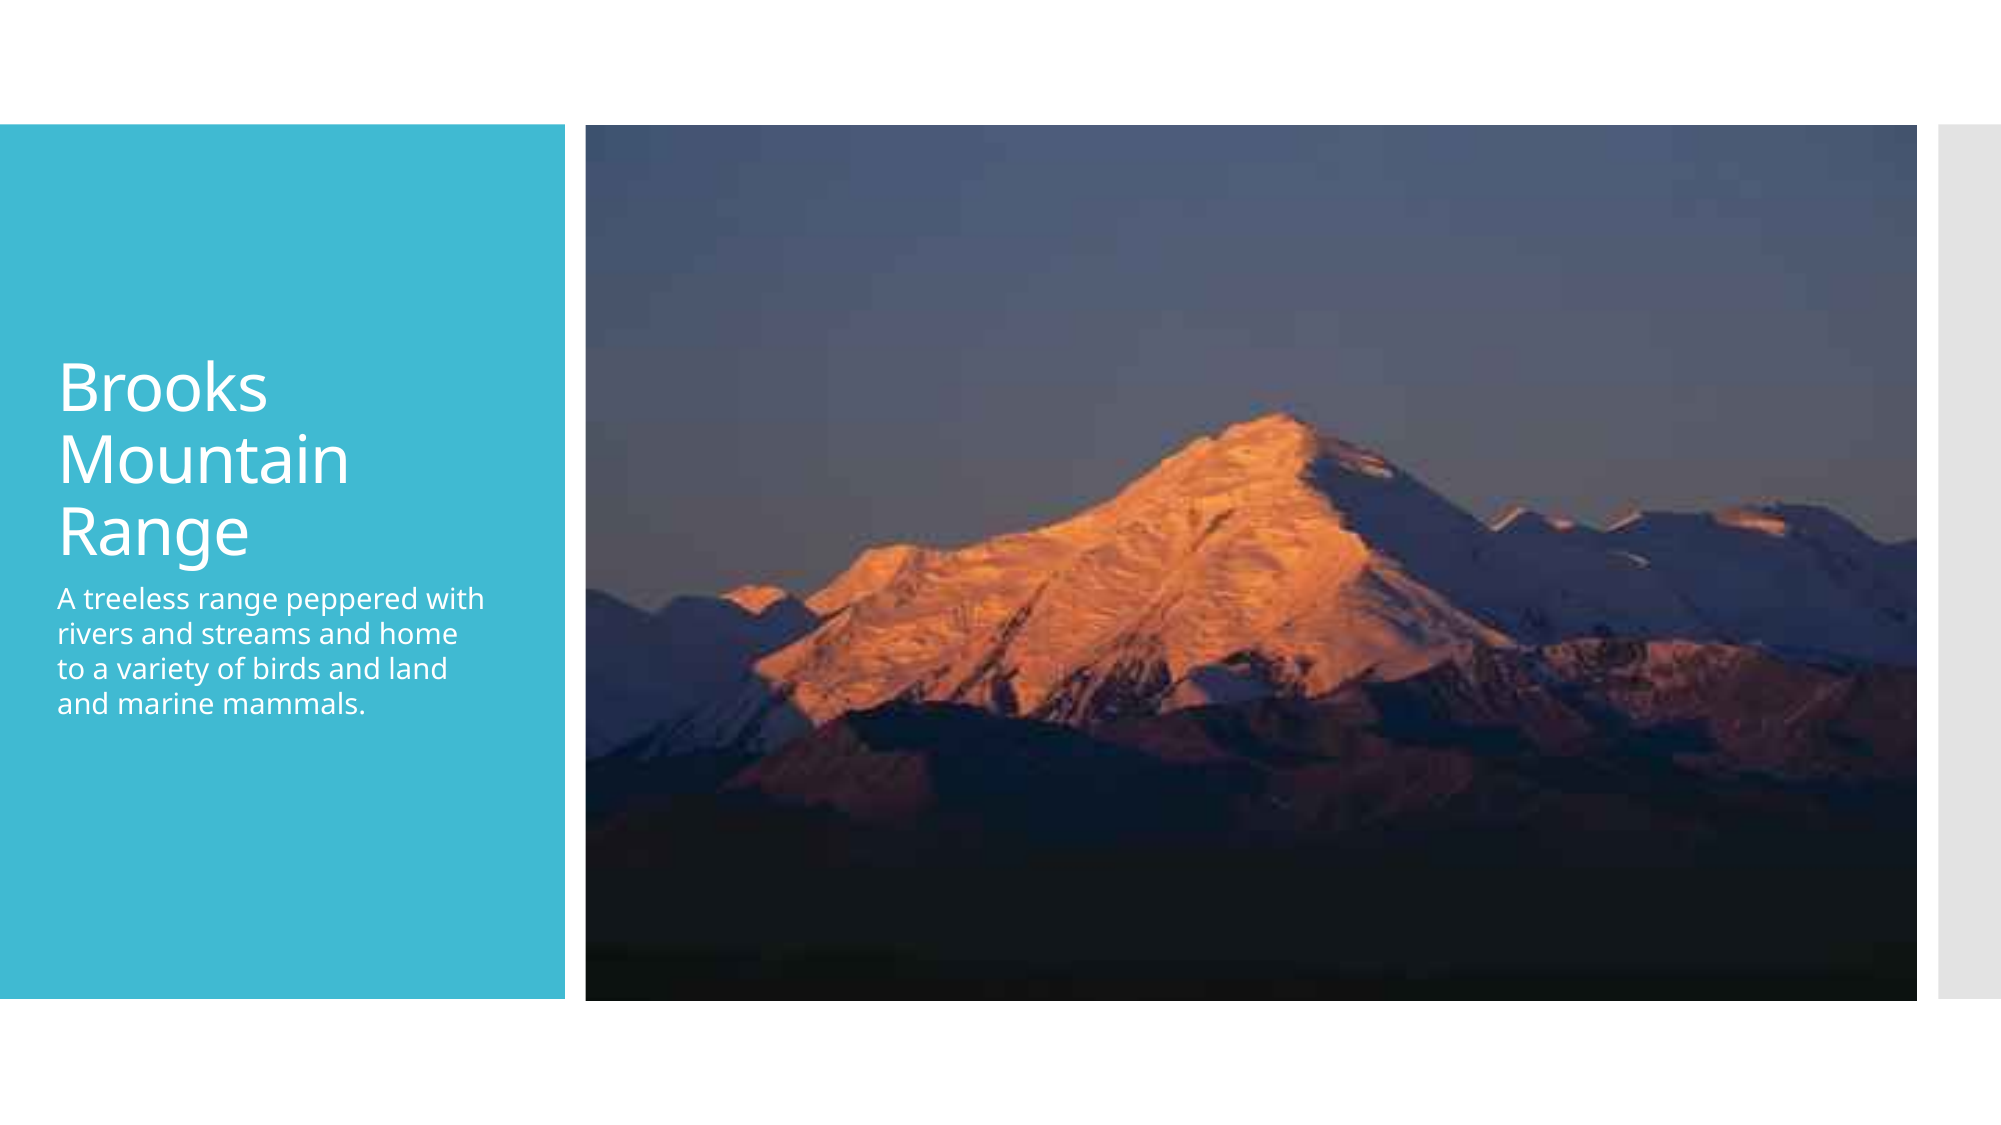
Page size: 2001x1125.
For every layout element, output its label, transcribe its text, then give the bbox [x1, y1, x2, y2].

title Brooks Mountain Range [41, 187, 507, 573]
picture [585, 125, 1918, 1001]
list A treeless range peppered with rivers and streams and home to a variety of birds and land and marine mammals. [41, 573, 507, 954]
